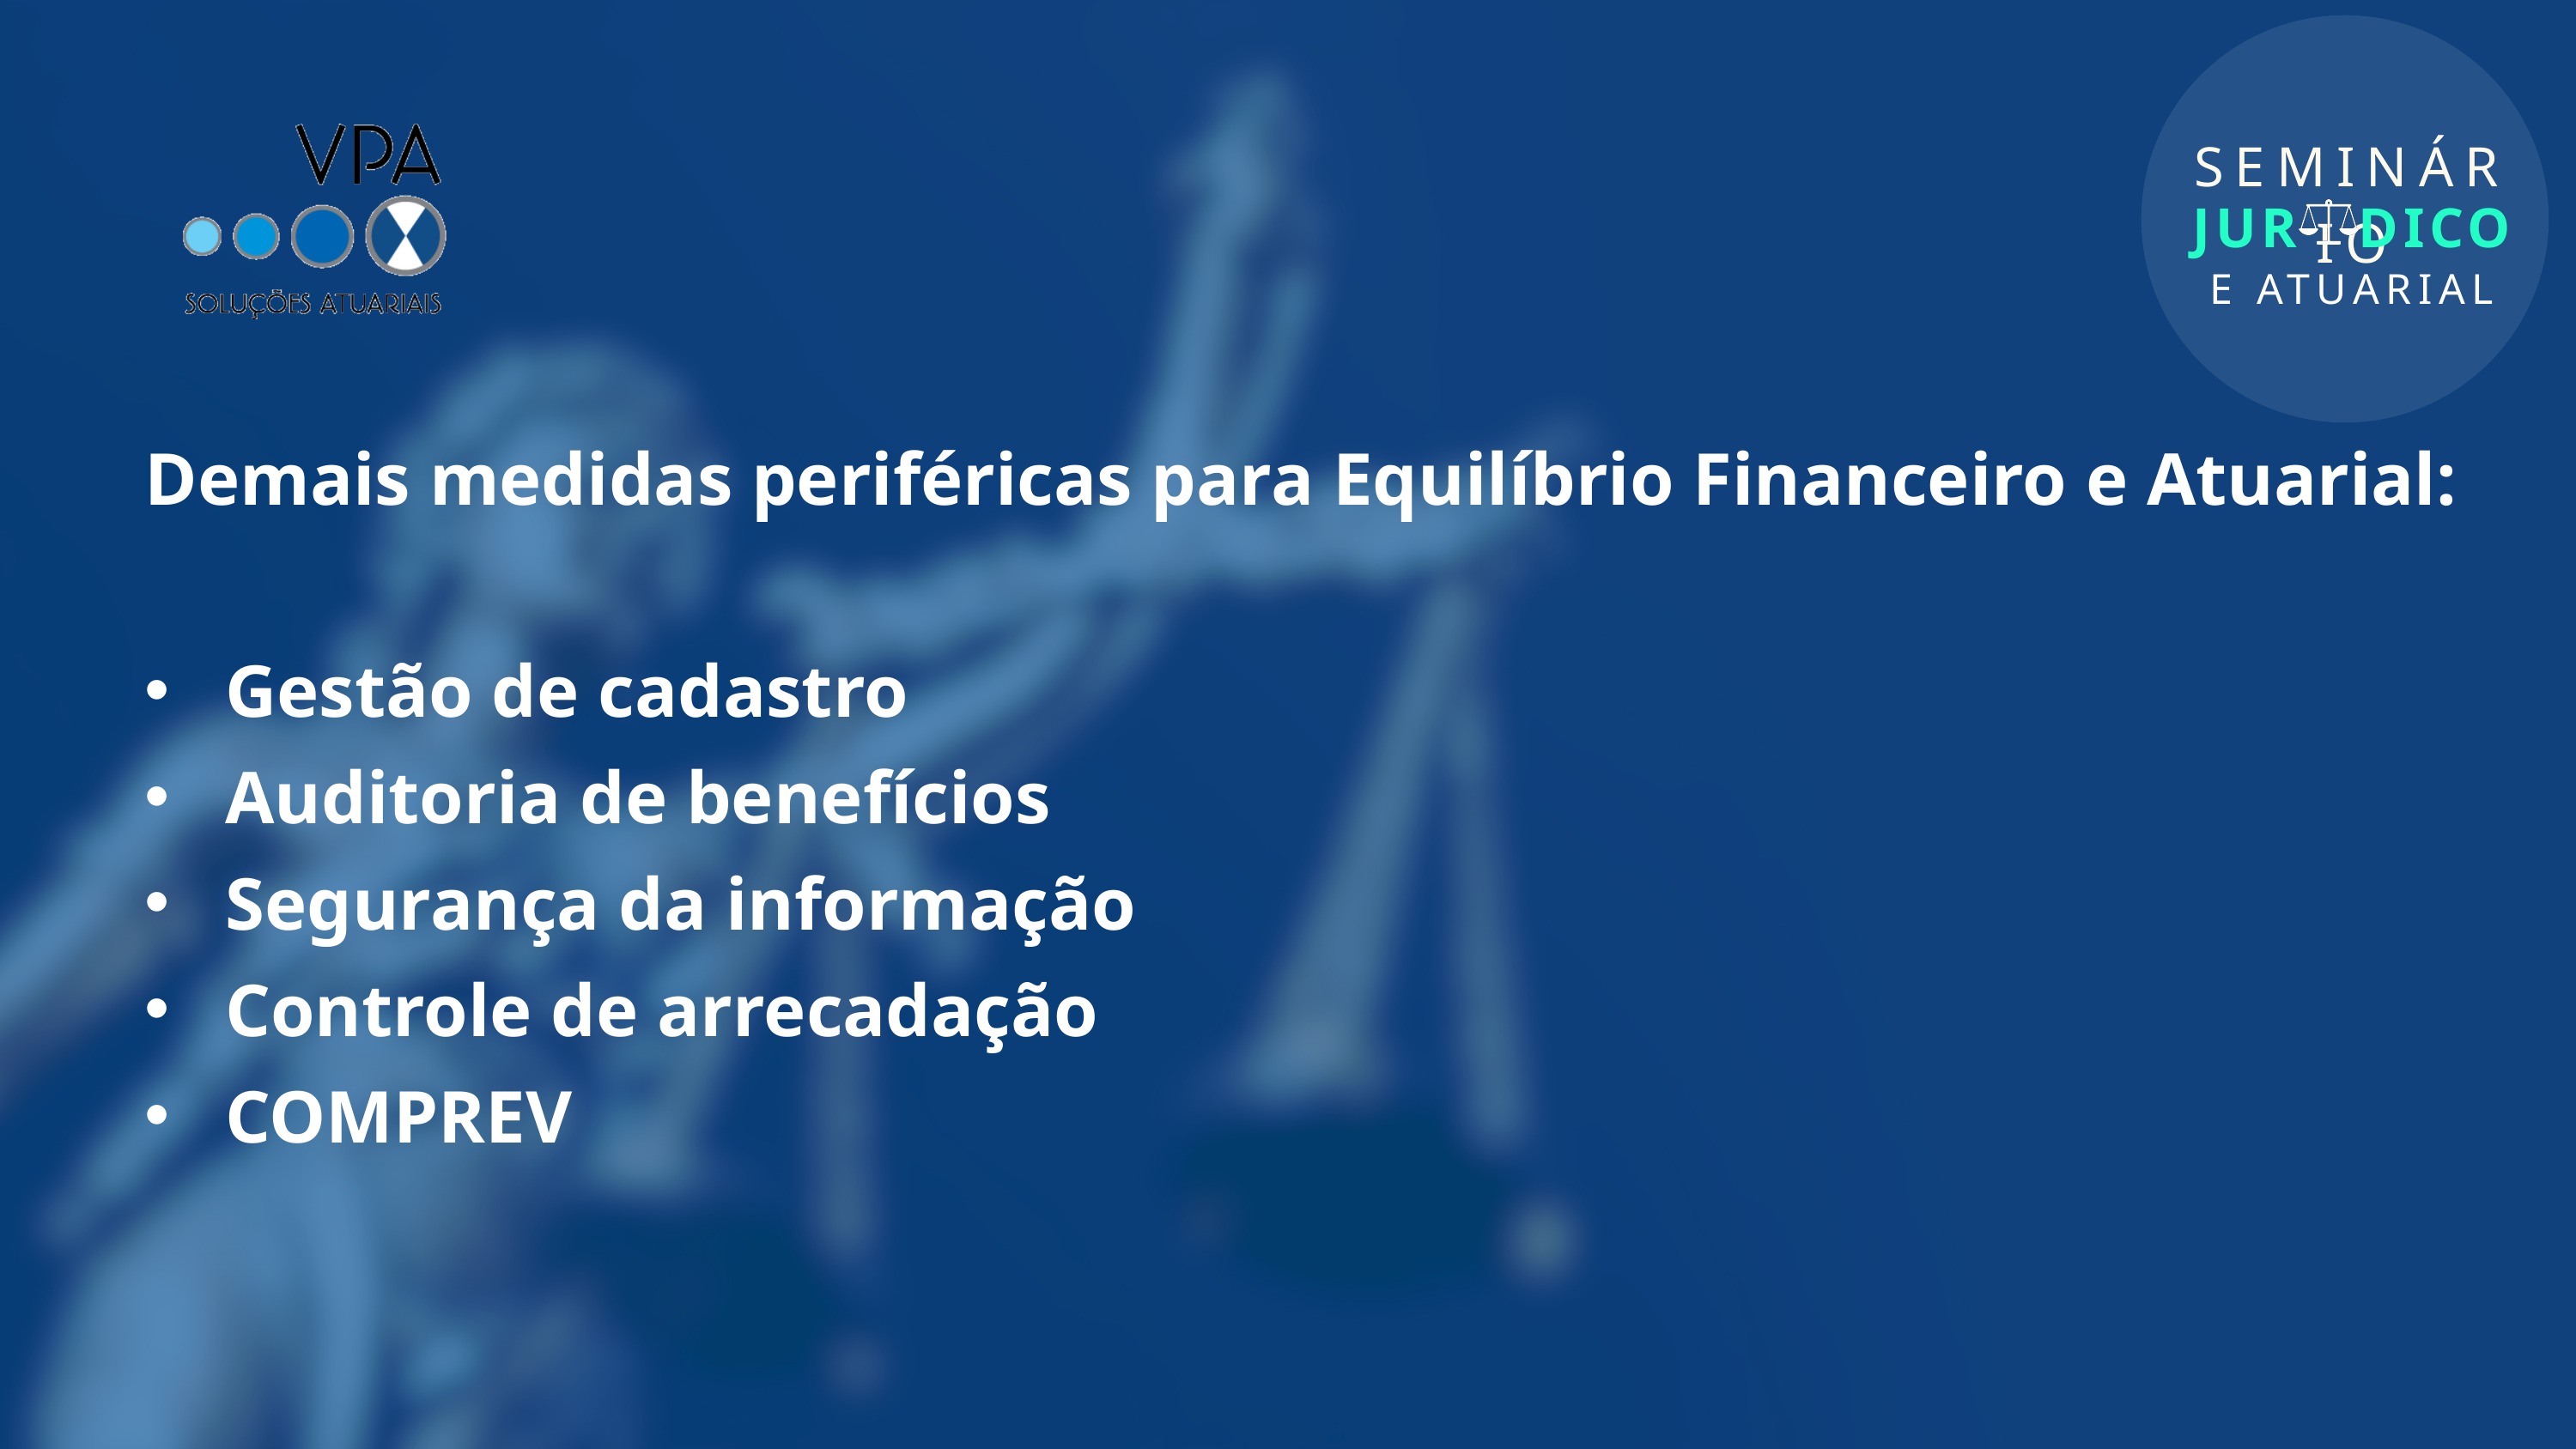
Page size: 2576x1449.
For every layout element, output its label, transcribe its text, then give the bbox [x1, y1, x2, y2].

text_box Demais medidas periféricas para Equilíbrio Financeiro e Atuarial: Gestão de cadastro Auditoria de benefícios Segurança da informação Controle de arrecadação COMPREV [144, 413, 2469, 1157]
text_box [0, 0, 2576, 1449]
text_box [2141, 15, 2549, 423]
picture [182, 123, 448, 320]
